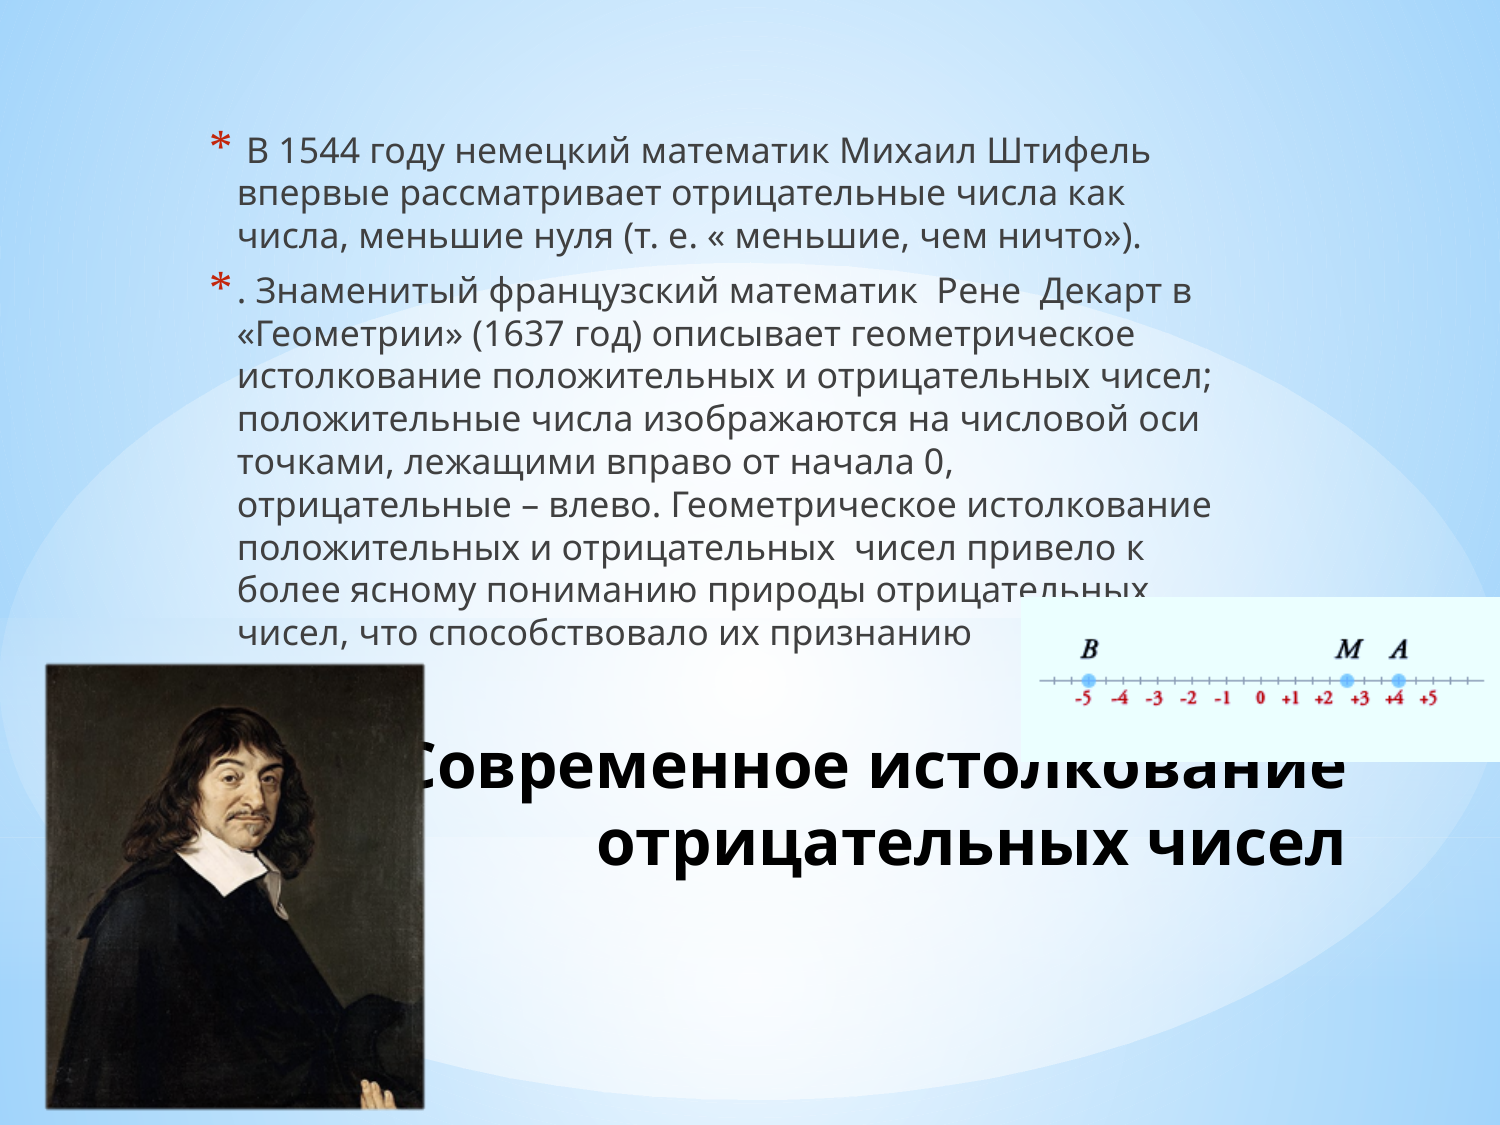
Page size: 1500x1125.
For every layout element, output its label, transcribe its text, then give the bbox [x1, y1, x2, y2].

list В 1544 году немецкий математик Михаил Штифель впервые рассматривает отрицательные числа как числа, меньшие нуля (т. е. « меньшие, чем ничто»). . Знаменитый французский математик Рене Декарт в «Геометрии» (1637 год) описывает геометрическое истолкование положительных и отрицательных чисел; положительные числа изображаются на числовой оси точками, лежащими вправо от начала 0, отрицательные – влево. Геометрическое истолкование положительных и отрицательных чисел привело к более ясному пониманию природы отрицательных чисел, что способствовало их признанию [187, 120, 1238, 690]
picture [0, 609, 605, 1125]
picture [1021, 597, 1500, 763]
title Современное истолкование отрицательных чисел [610, 717, 1363, 905]
